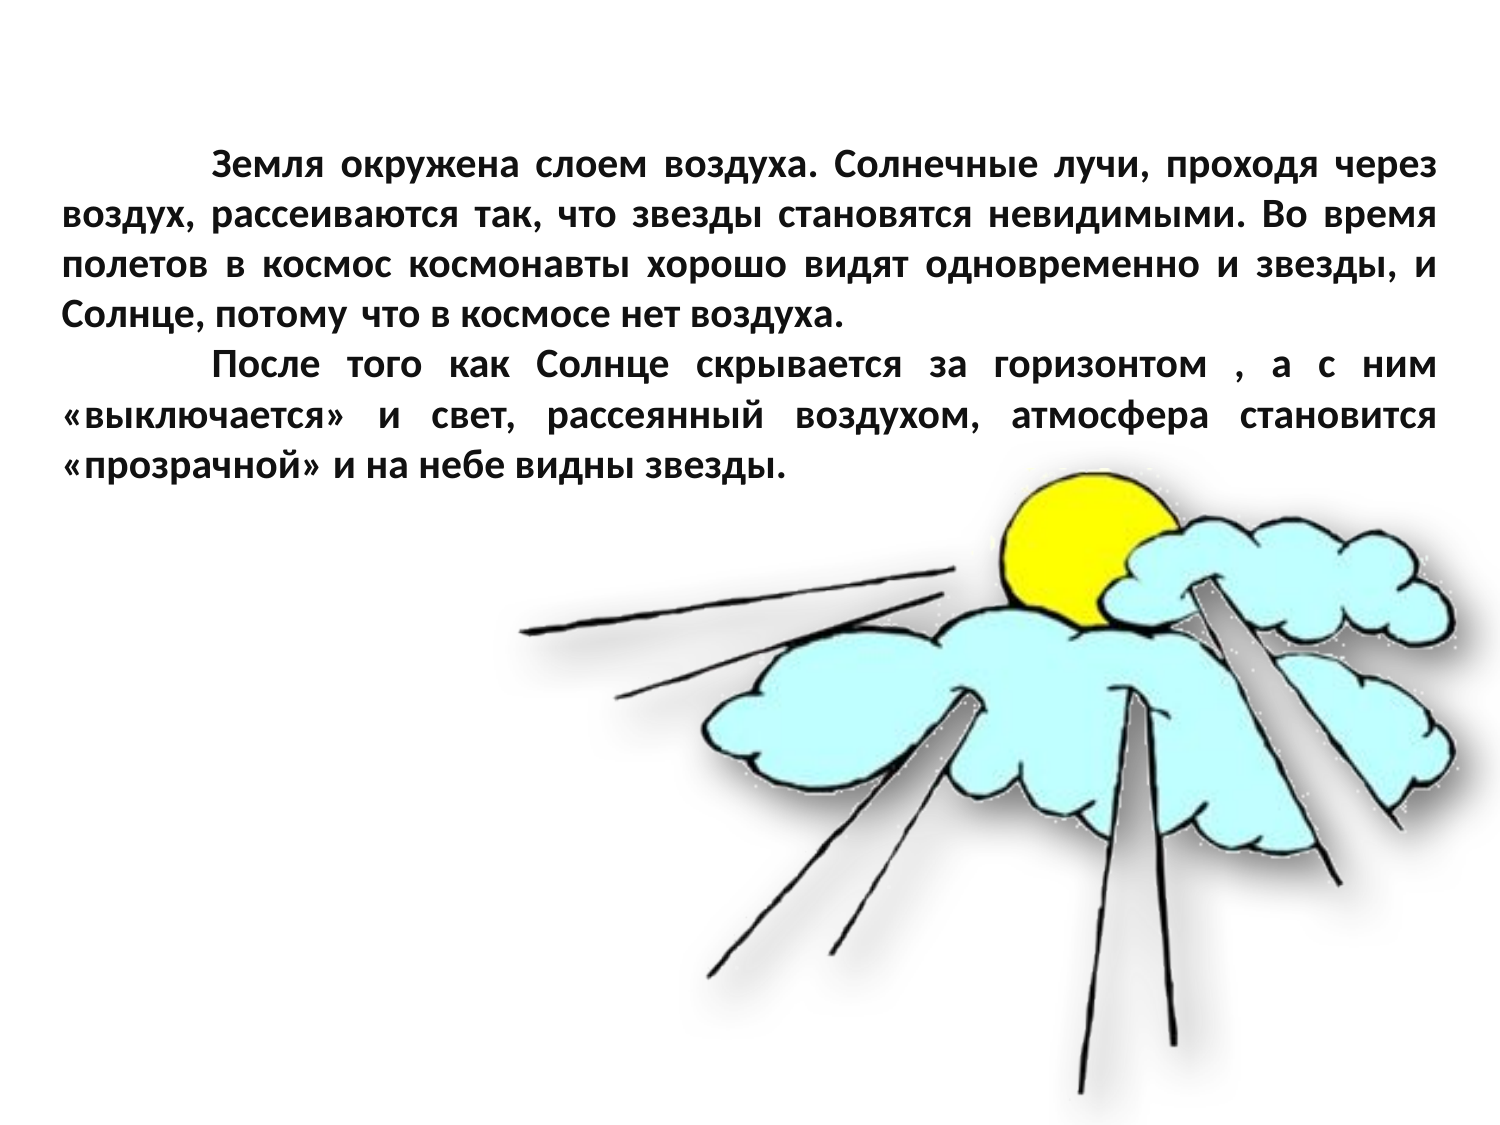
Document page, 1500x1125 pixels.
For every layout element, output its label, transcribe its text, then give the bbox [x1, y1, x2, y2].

picture [515, 468, 1463, 1101]
text_box Земля окружена слоем воздуха. Солнечные лучи, проходя через воздух, рассеиваются так, что звезды становятся невидимыми. Во время полетов в космос космонавты хорошо видят одновременно и звезды, и Солнце, потому что в космосе нет воздуха. После того как Солнце скрывается за горизонтом , а с ним «выключается» и свет, рассеянный воздухом, атмосфера становится «прозрачной» и на небе видны звезды. [46, 128, 1454, 544]
